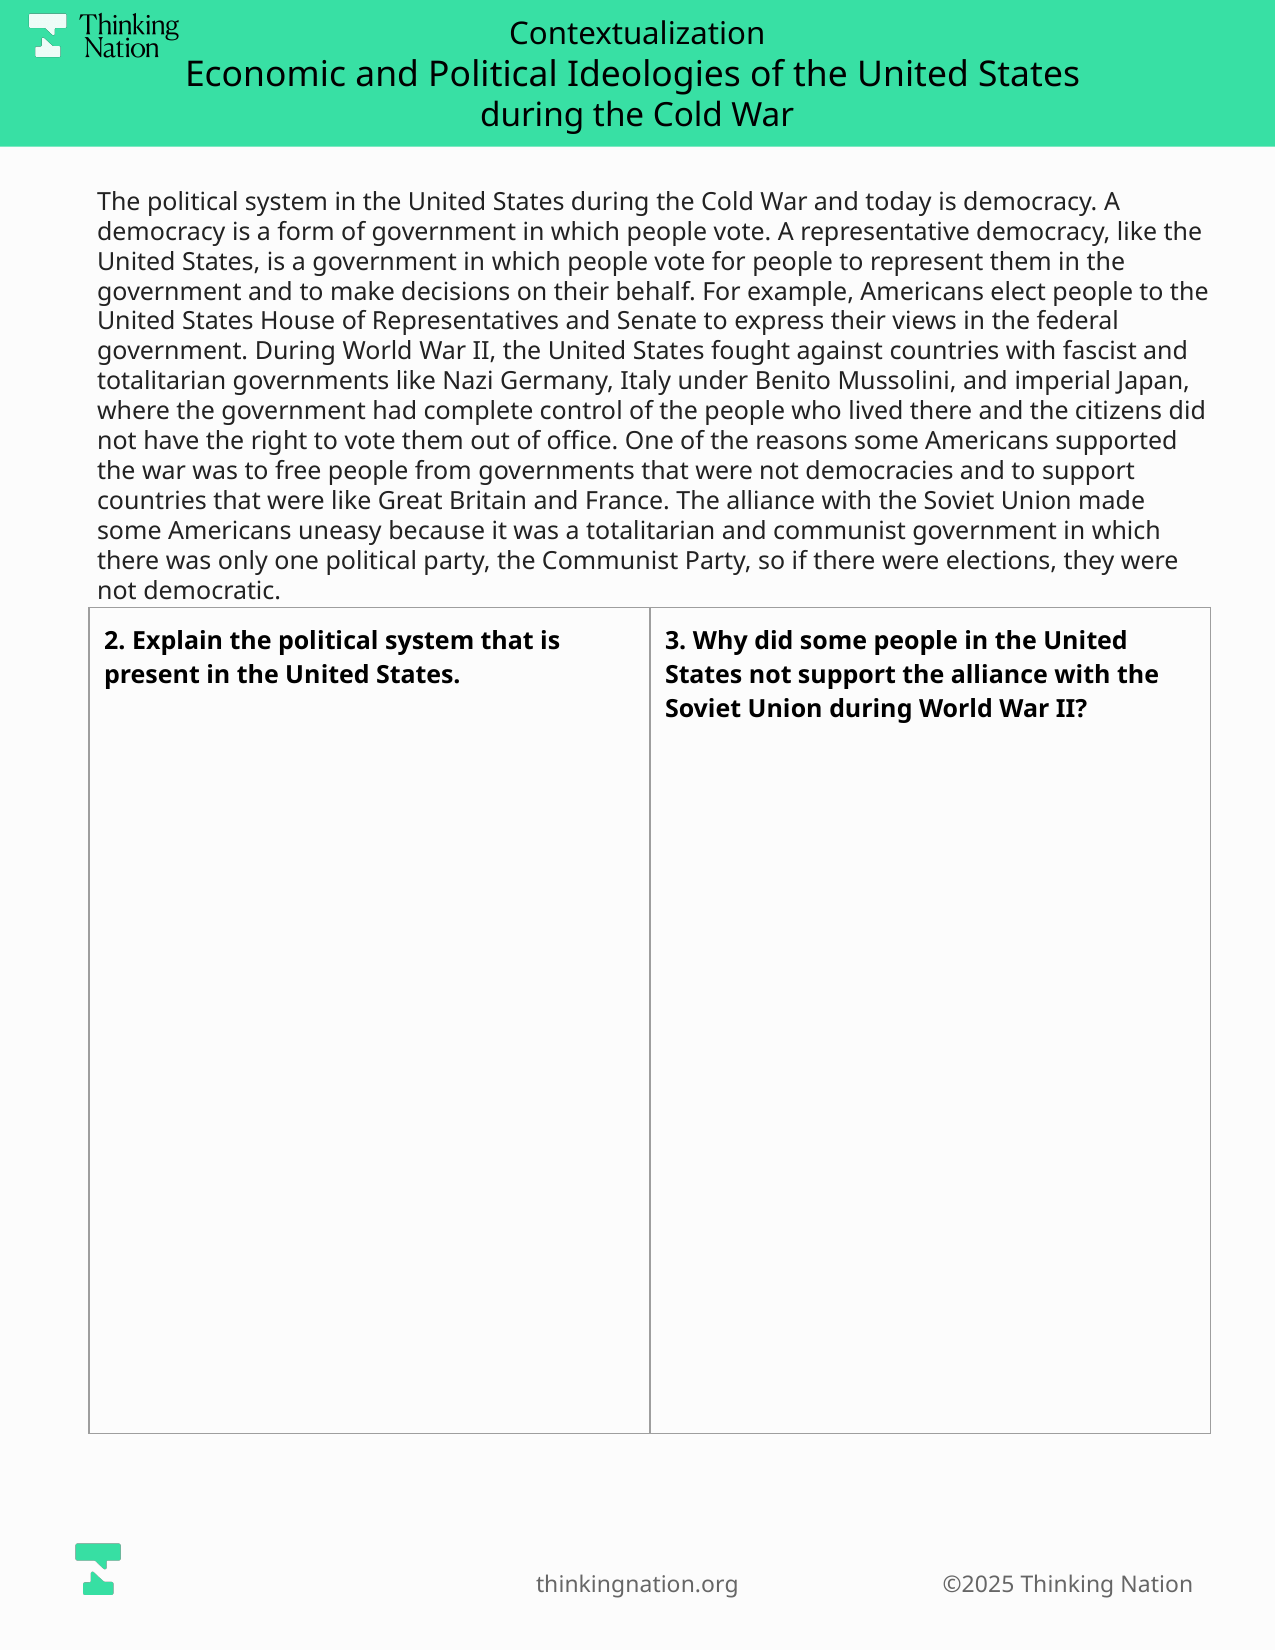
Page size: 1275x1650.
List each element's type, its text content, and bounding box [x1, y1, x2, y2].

picture [12, 0, 184, 71]
text_box Contextualization Economic and Political Ideologies of the United States during the Cold War [0, 0, 1275, 147]
text_box thinkingnation.org [486, 1553, 789, 1605]
text_box ©2025 Thinking Nation [907, 1553, 1210, 1605]
table_header 3. Why did some people in the United States not support the alliance with the Soviet Union during World War II? [651, 608, 1210, 1433]
picture [62, 1533, 134, 1605]
table_header 2. Explain the political system that is present in the United States. [90, 608, 649, 1433]
text_box The political system in the United States during the Cold War and today is democracy. A democracy is a form of government in which people vote. A representative democracy, like the United States, is a government in which people vote for people to represent them in the government and to make decisions on their behalf. For example, Americans elect people to the United States House of Representatives and Senate to express their views in the federal government. During World War II, the United States fought against countries with fascist and totalitarian governments like Nazi Germany, Italy under Benito Mussolini, and imperial Japan, where the government had complete control of the people who lived there and the citizens did not have the right to vote them out of office. One of the reasons some Americans supported the war was to free people from governments that were not democracies and to support countries that were like Great Britain and France. The alliance with the Soviet Union made some Americans uneasy because it was a totalitarian and communist government in which there was only one political party, the Communist Party, so if there were elections, they were not democratic. [82, 170, 1232, 589]
